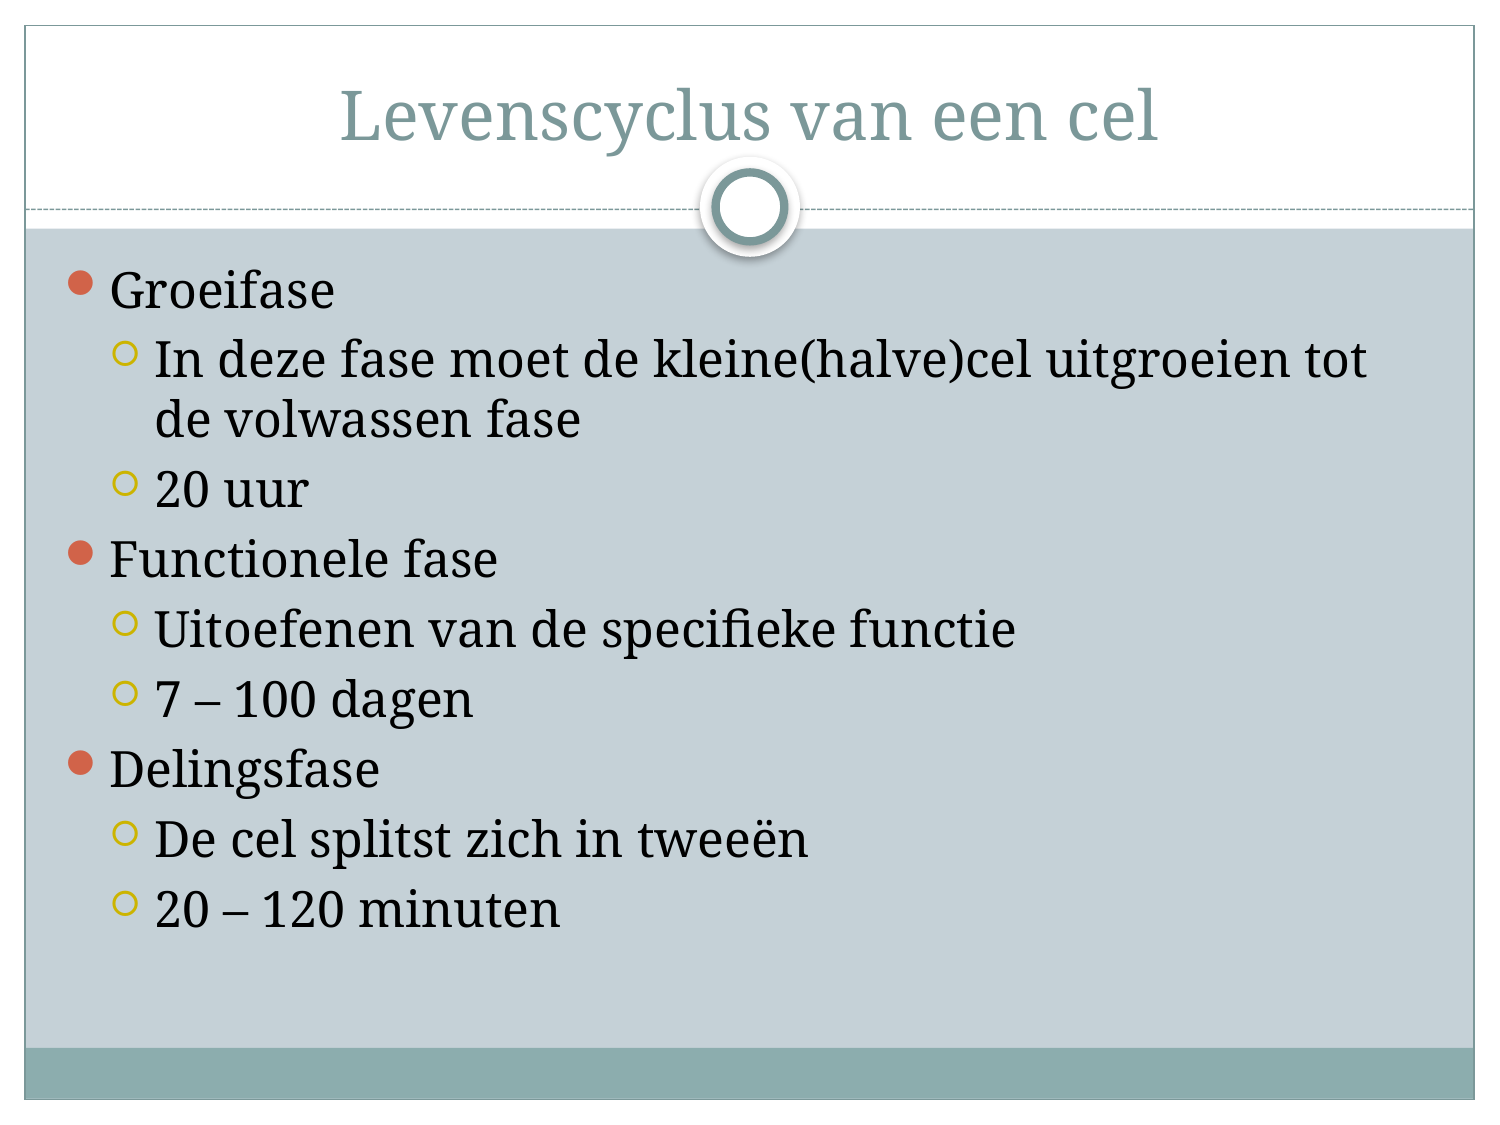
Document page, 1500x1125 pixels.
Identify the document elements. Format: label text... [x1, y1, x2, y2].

title Levenscyclus van een cel [49, 37, 1450, 163]
list Groeifase In deze fase moet de kleine(halve)cel uitgroeien tot de volwassen fase 20 uur Functionele fase Uitoefenen van de specifieke functie 7 – 100 dagen Delingsfase De cel splitst zich in tweeën 20 – 120 minuten [49, 250, 1445, 1001]
